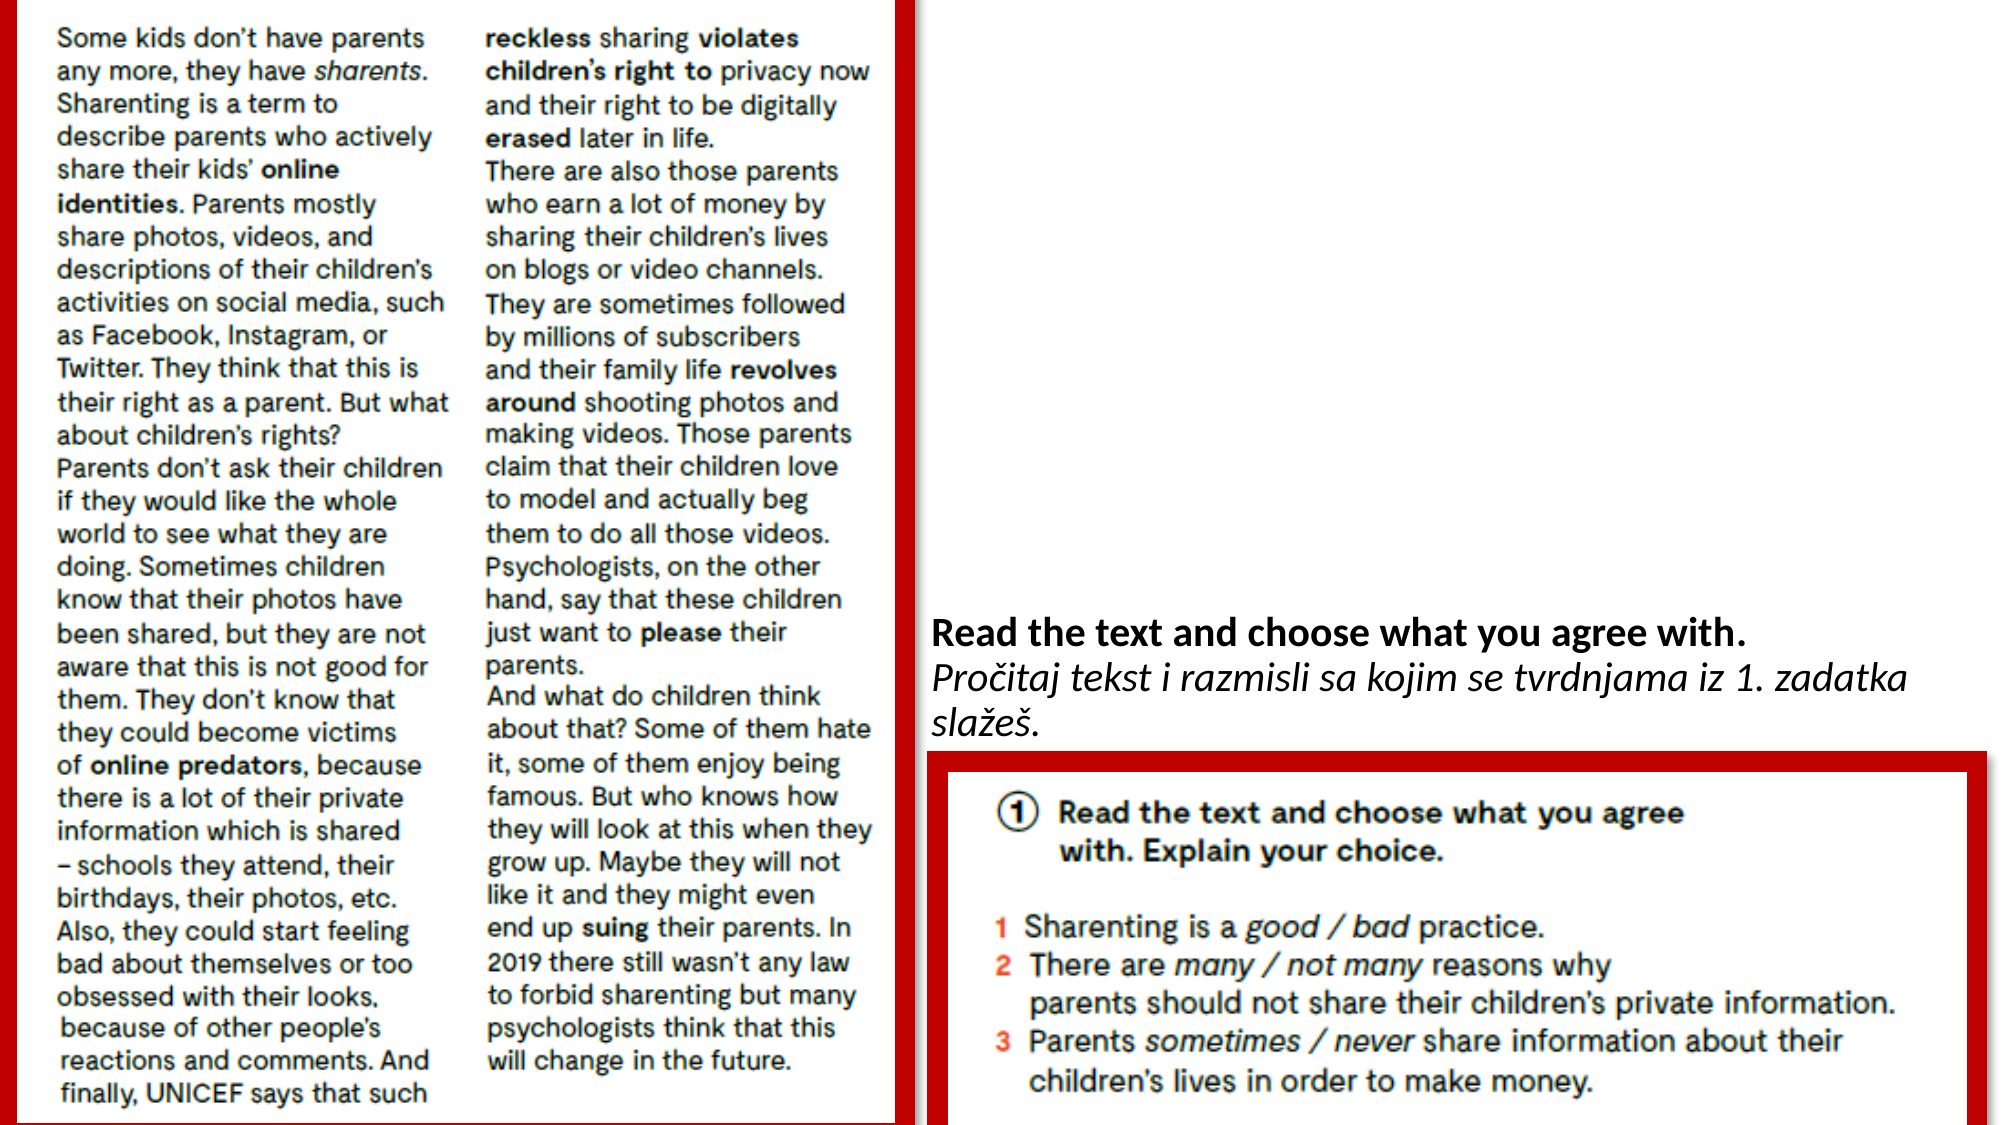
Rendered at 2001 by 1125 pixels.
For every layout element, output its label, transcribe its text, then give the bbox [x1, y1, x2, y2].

picture [948, 771, 1967, 1125]
picture [3, 0, 895, 1125]
text_box Read the text and choose what you agree with. Pročitaj tekst i razmisli sa kojim se tvrdnjama iz 1. zadatka slažeš. [916, 602, 1967, 1069]
